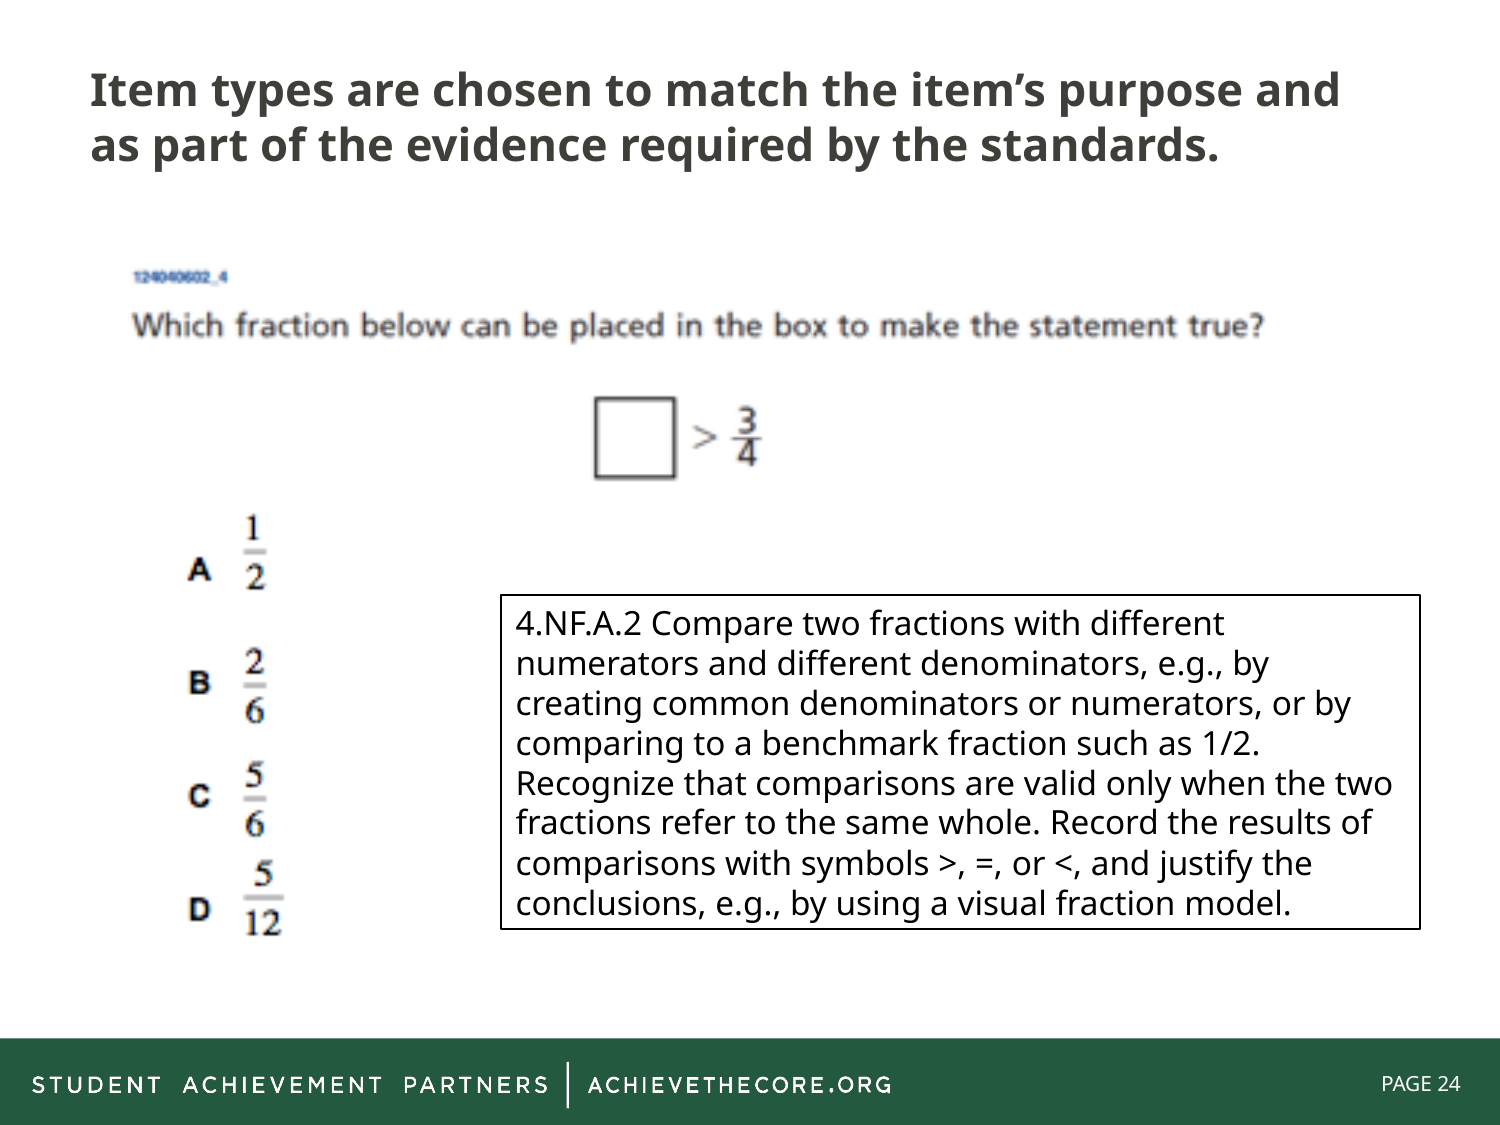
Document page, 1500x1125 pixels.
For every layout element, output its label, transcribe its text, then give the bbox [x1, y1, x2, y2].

picture [74, 209, 1338, 974]
title Item types are chosen to match the item’s purpose and as part of the evidence required by the standards. [75, 45, 1420, 187]
text_box 4.NF.A.2 Compare two fractions with different numerators and different denominators, e.g., by creating common denominators or numerators, or by comparing to a benchmark fraction such as 1/2. Recognize that comparisons are valid only when the two fractions refer to the same whole. Record the results of comparisons with symbols >, =, or <, and justify the conclusions, e.g., by using a visual fraction model. [500, 594, 1420, 929]
picture [12, 1055, 911, 1112]
